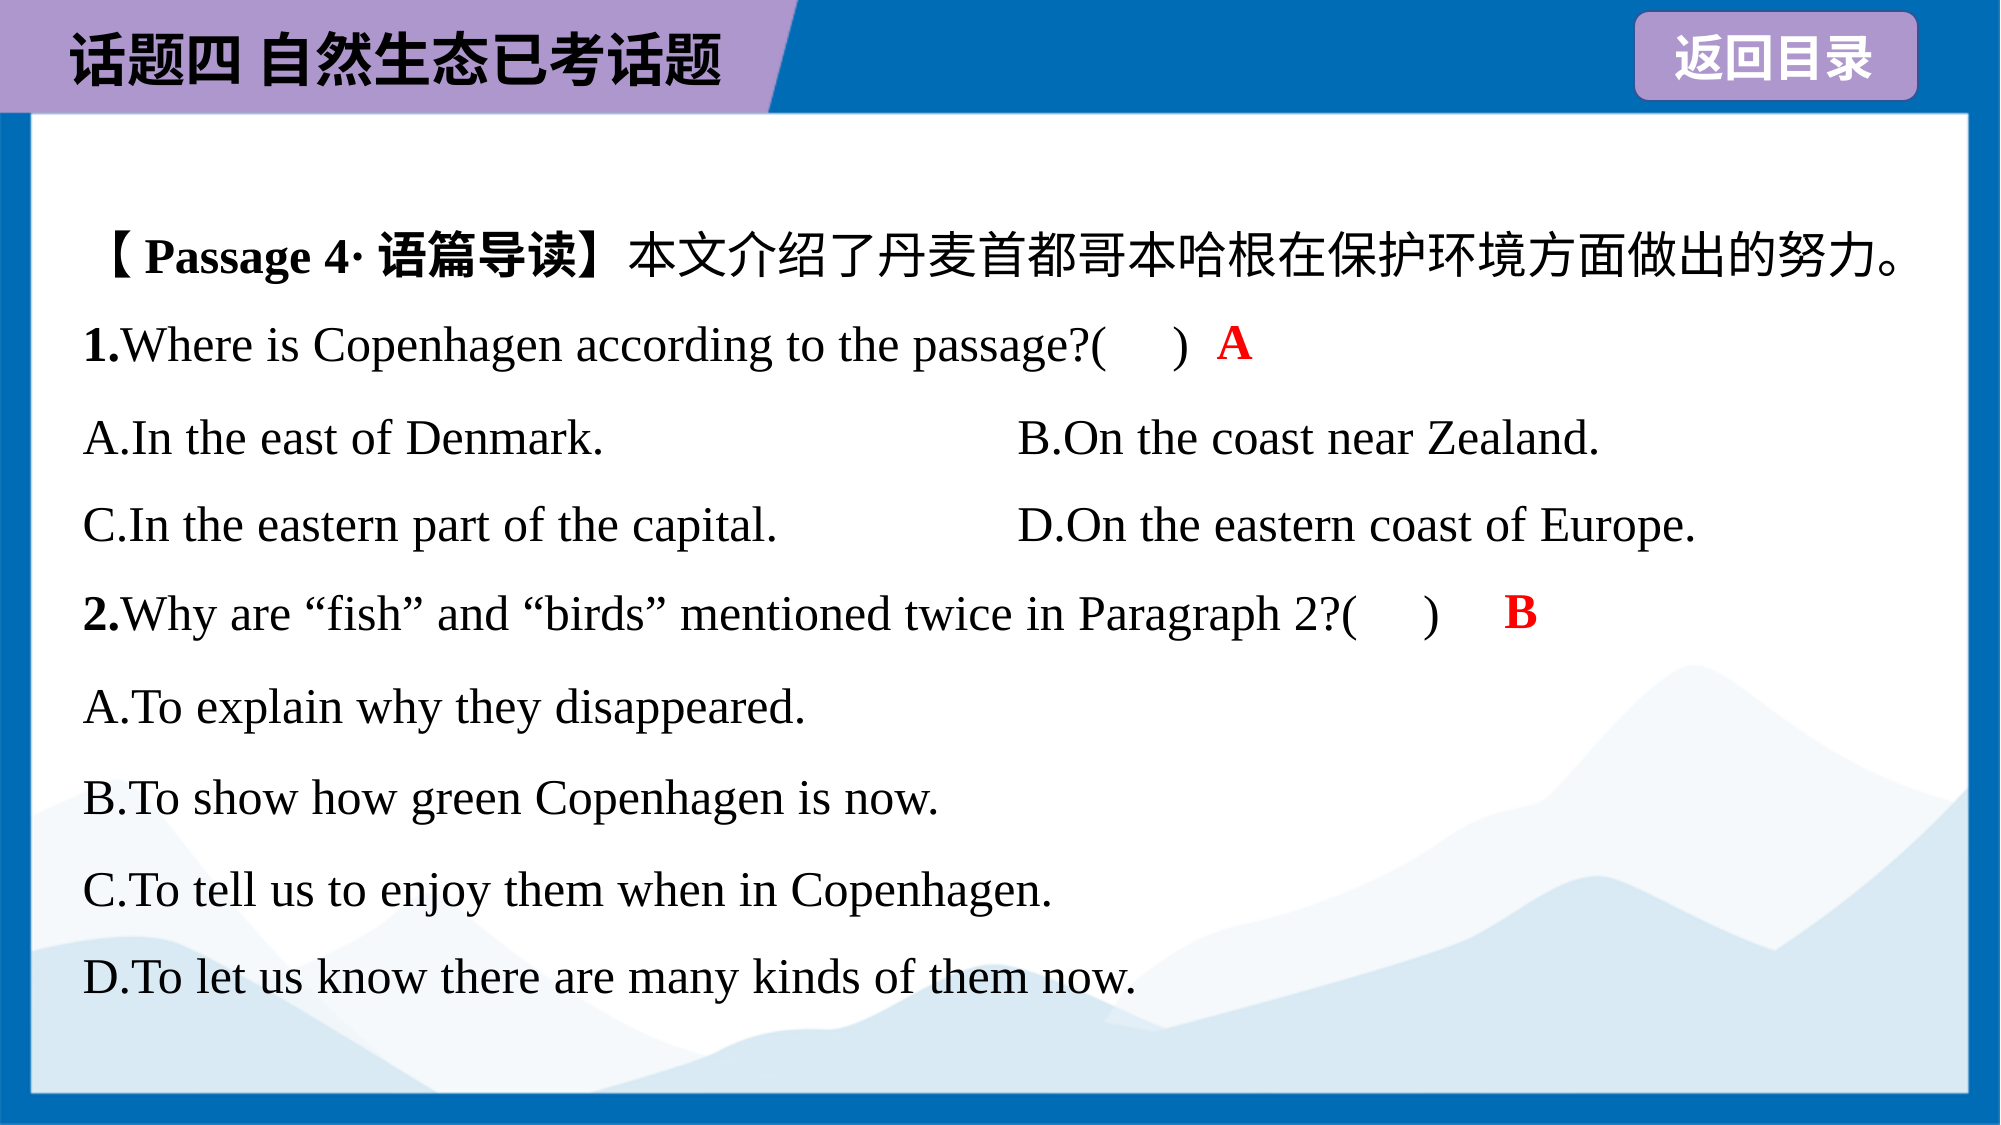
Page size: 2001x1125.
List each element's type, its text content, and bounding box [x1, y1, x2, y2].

text_box A [1198, 282, 1271, 361]
text_box 2.Why are “fish” and “birds” mentioned twice in Paragraph 2?( ) [82, 552, 1917, 631]
picture [0, 0, 2000, 1125]
text_box 1.Where is Copenhagen according to the passage?( ) [82, 283, 1917, 362]
text_box A.In the east of Denmark. B.On the coast near Zealand. C.In the eastern part of the capital. D.On the eastern coast of Europe. [82, 372, 1917, 543]
text_box A.To explain why they disappeared. B.To show how green Copenhagen is now. C.To tell us to enjoy them when in Copenhagen. D.To let us know there are many kinds of them now. [82, 641, 1917, 995]
text_box B [1486, 550, 1556, 630]
text_box 【Passage 4·语篇导读】本文介绍了丹麦首都哥本哈根在保护环境方面做出的努力。 [82, 196, 1942, 275]
